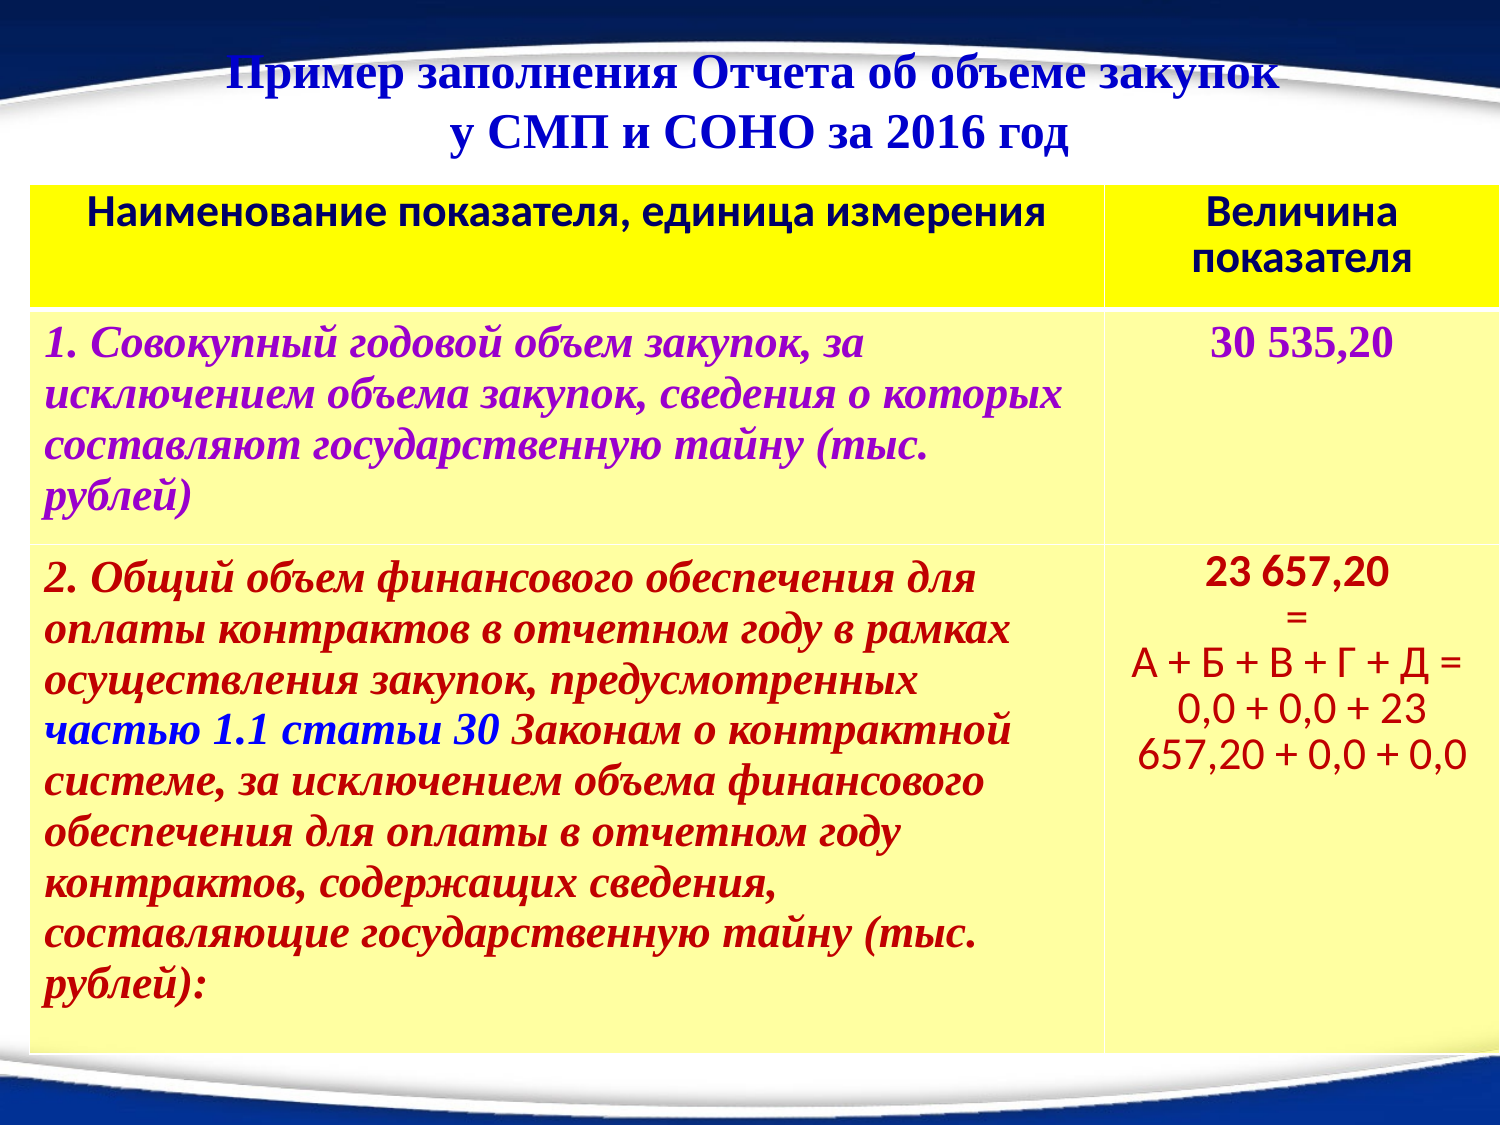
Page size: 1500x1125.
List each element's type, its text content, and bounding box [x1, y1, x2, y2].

table_cell 1. Совокупный годовой объем закупок, за исключением объема закупок, сведения о которых составляют государственную тайну (тыс. рублей) [30, 312, 1104, 544]
picture [0, 0, 1500, 1125]
table_cell 30 535,20 [1105, 312, 1499, 544]
table_cell 2. Общий объем финансового обеспечения для оплаты контрактов в отчетном году в рамках осуществления закупок, предусмотренных частью 1.1 статьи 30 Законам о контрактной системе, за исключением объема финансового обеспечения для оплаты в отчетном году контрактов, содержащих сведения, составляющие государственную тайну (тыс. рублей): [30, 545, 1104, 1053]
table_header Величина показателя [1105, 185, 1499, 307]
text_box Пример заполнения Отчета об объеме закупок у СМП и СОНО за 2016 год [88, 30, 1430, 166]
table_cell 23 657,20 = А + Б + В + Г + Д = 0,0 + 0,0 + 23 657,20 + 0,0 + 0,0 [1105, 545, 1499, 1053]
table_header Наименование показателя, единица измерения [30, 185, 1104, 307]
